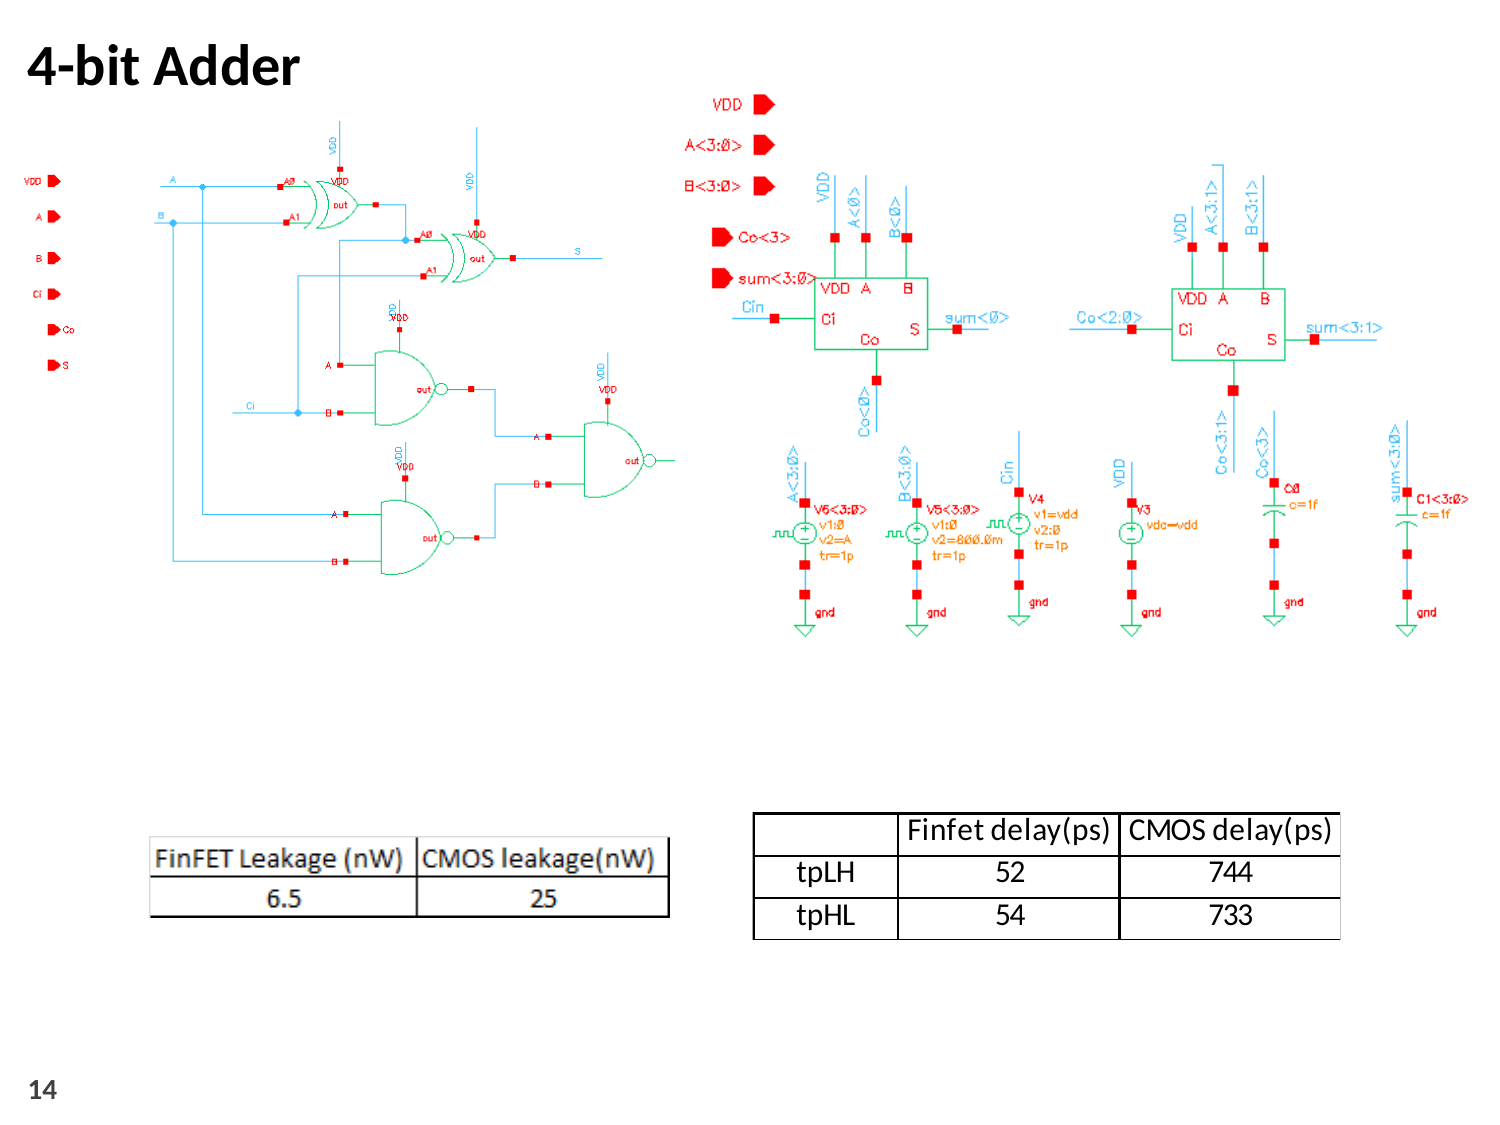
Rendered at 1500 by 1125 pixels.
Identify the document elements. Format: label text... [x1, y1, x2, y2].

title 4-bit Adder [12, 19, 1493, 105]
picture [149, 836, 670, 918]
slide_number 14 [12, 1052, 363, 1113]
picture [752, 812, 1343, 942]
picture [0, 87, 1473, 656]
